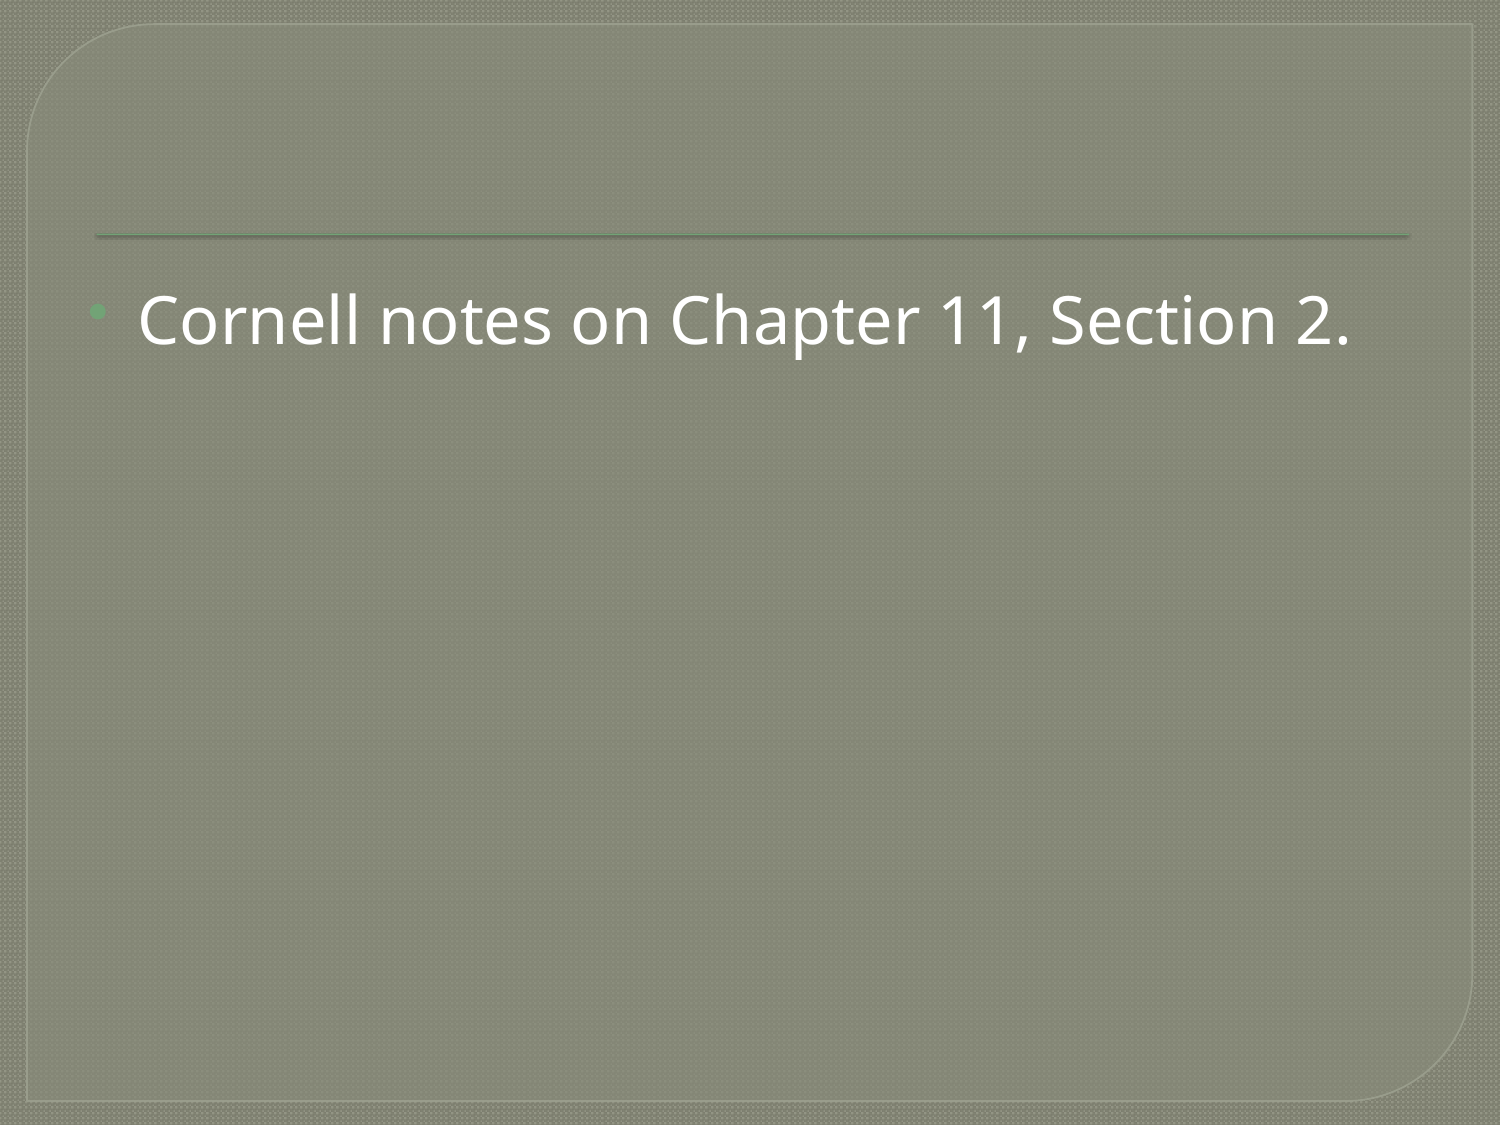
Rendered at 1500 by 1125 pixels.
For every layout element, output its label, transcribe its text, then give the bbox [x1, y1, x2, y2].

list Cornell notes on Chapter 11, Section 2. [74, 269, 1426, 1013]
